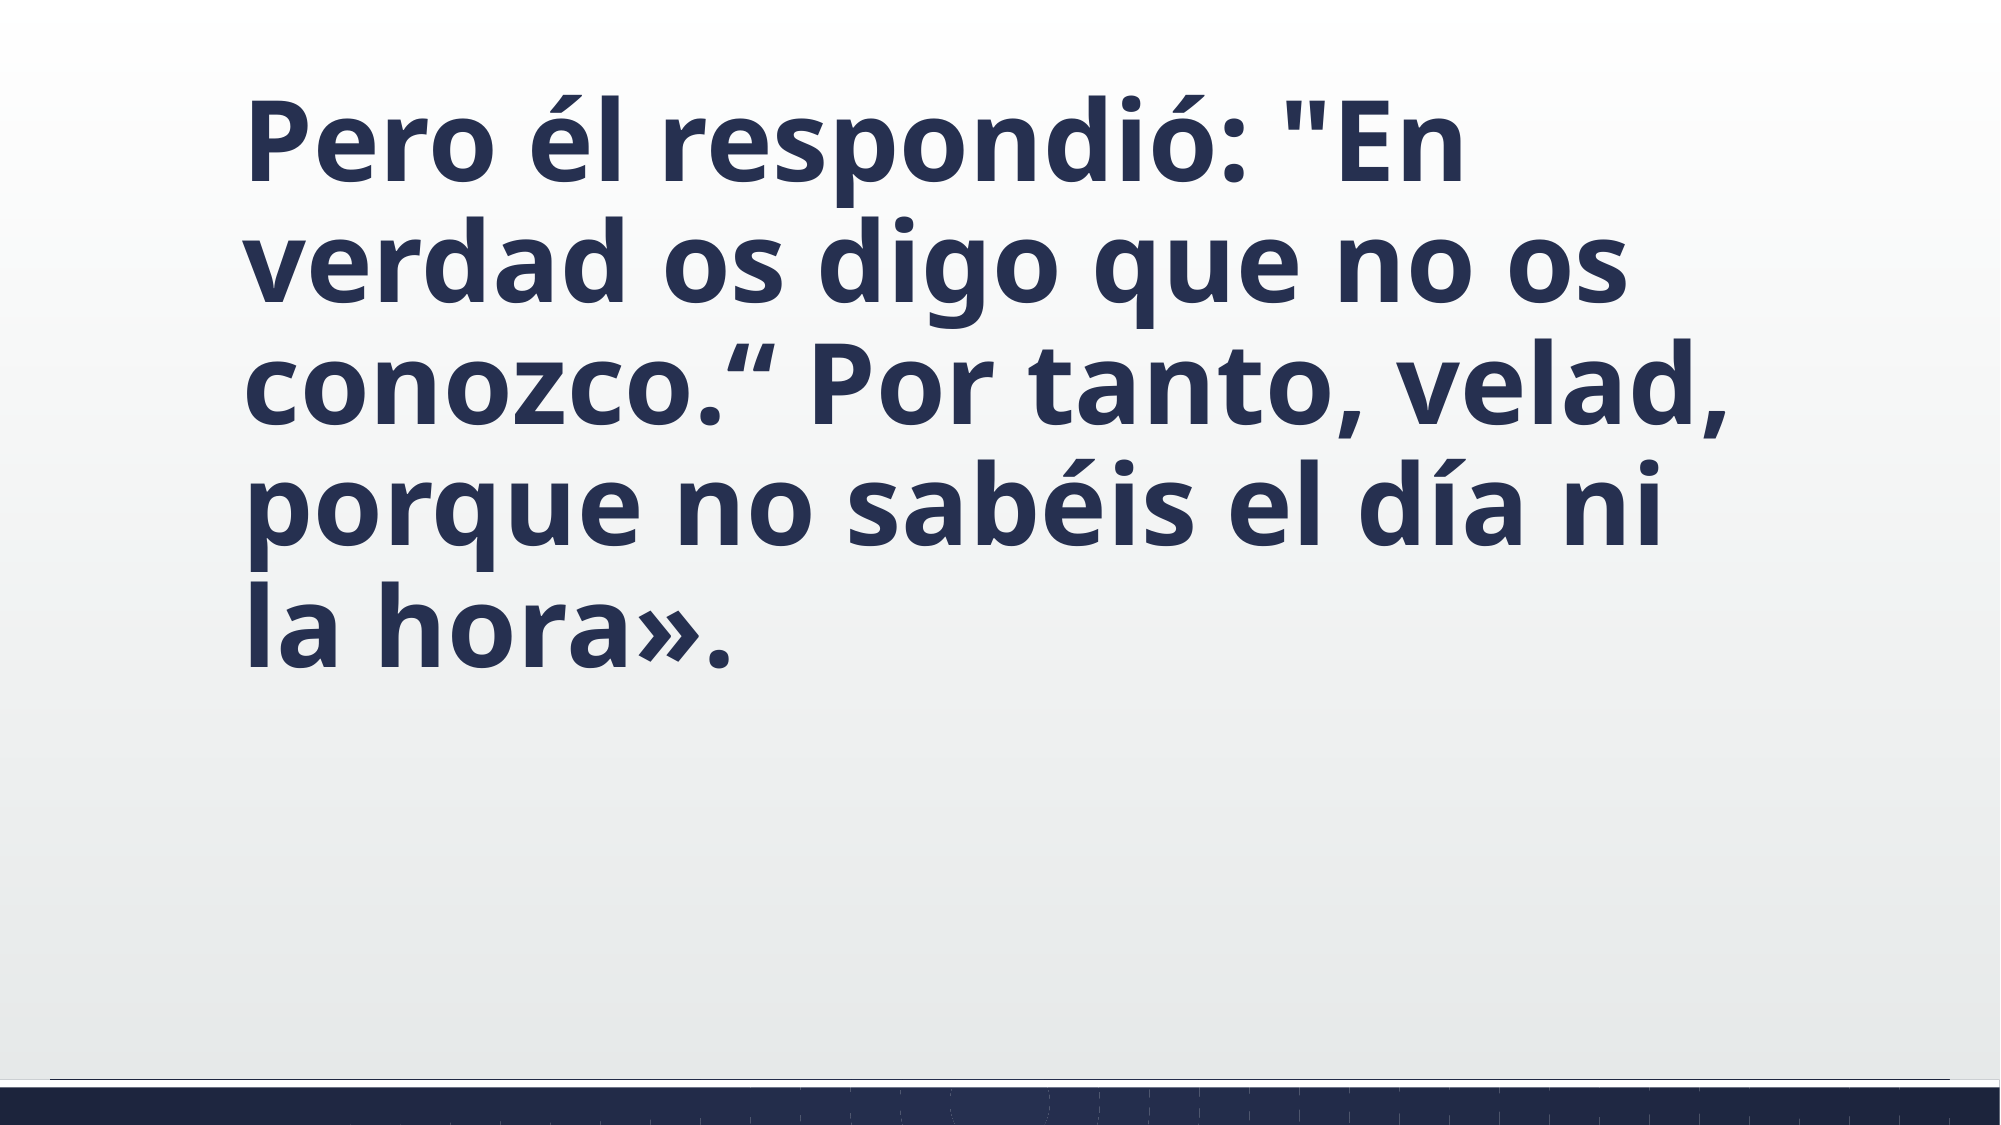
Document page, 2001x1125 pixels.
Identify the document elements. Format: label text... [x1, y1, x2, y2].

list Pero él respondió: "En verdad os digo que no os conozco.“ Por tanto, velad, porque no sabéis el día ni la hora». [219, 76, 1780, 990]
